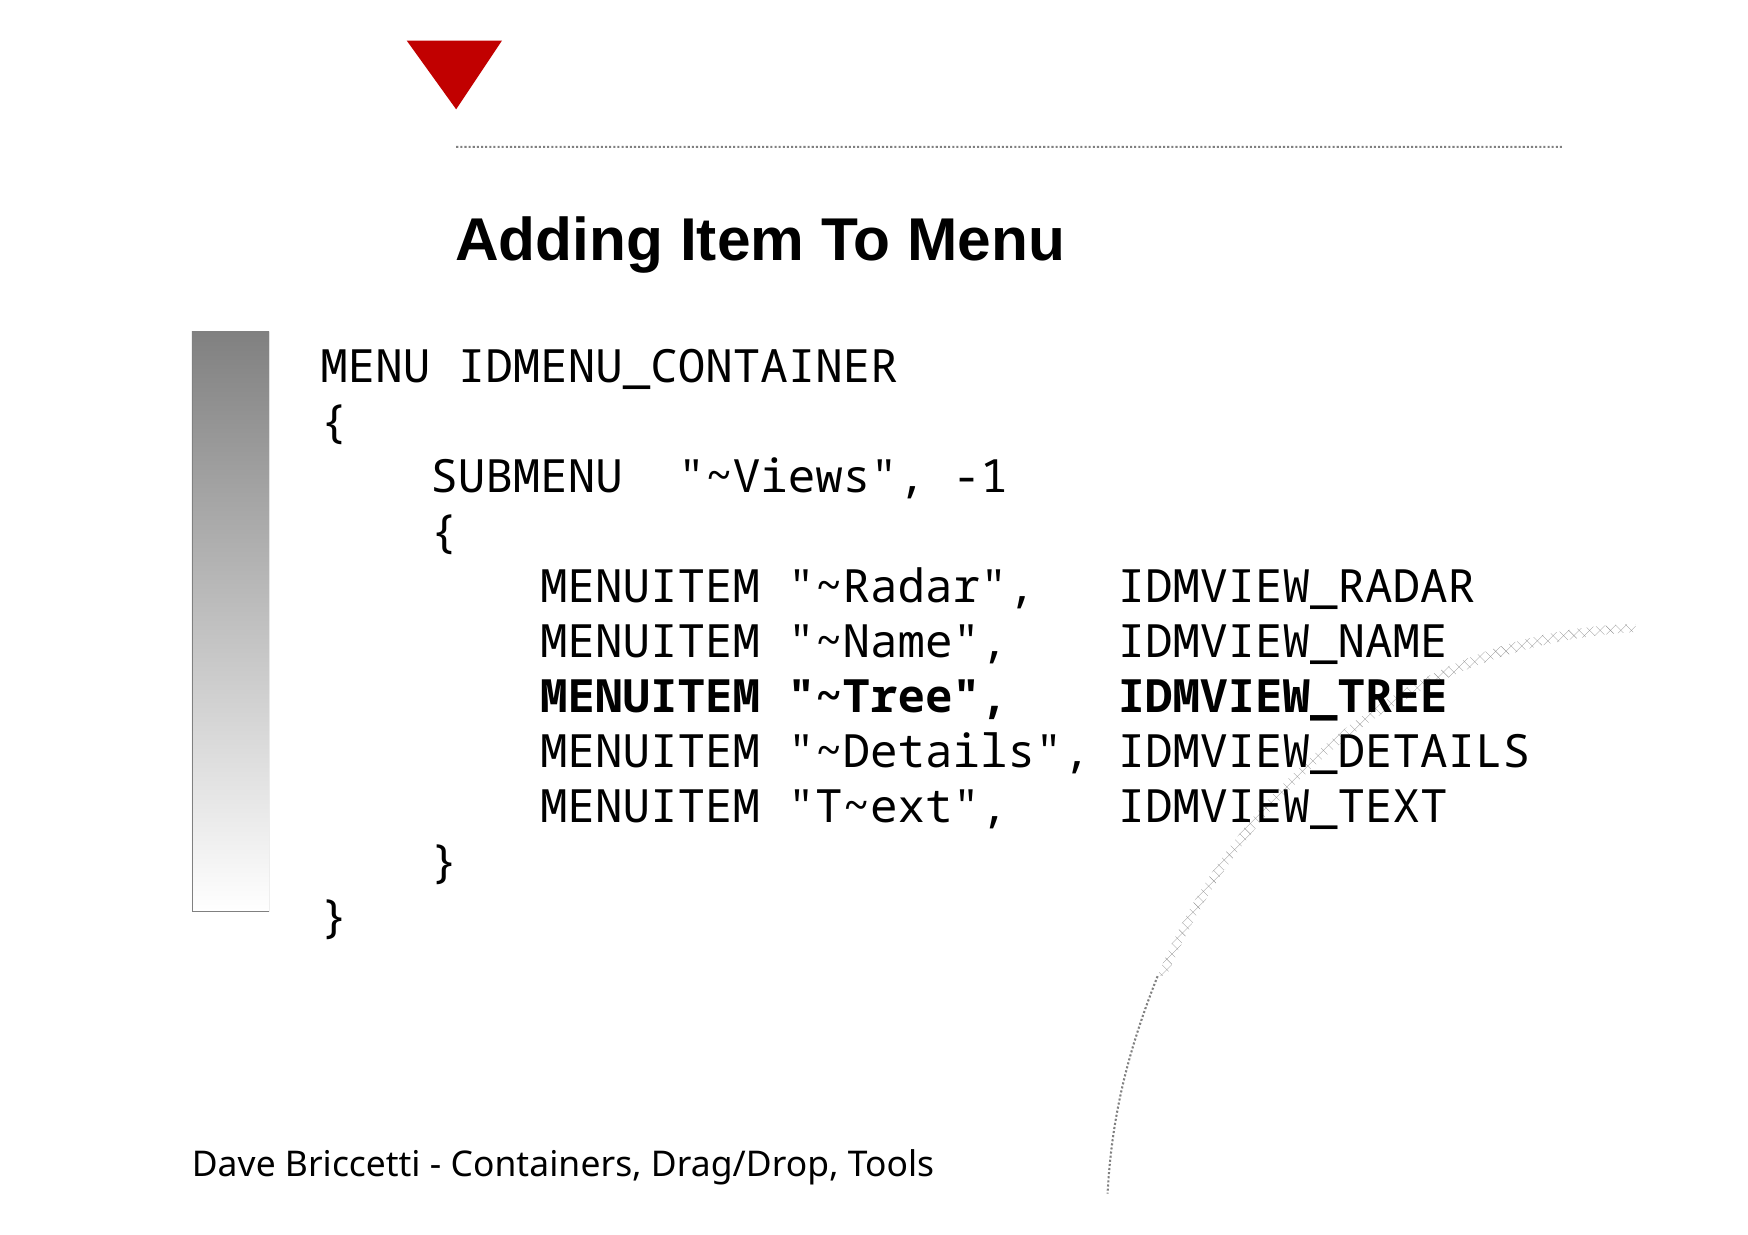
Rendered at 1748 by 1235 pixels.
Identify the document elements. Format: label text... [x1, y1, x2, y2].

text_box Adding Item To Menu [455, 200, 1568, 273]
text_box [406, 40, 503, 110]
text_box MENU IDMENU_CONTAINER { SUBMENU "~Views", -1 { MENUITEM "~Radar", IDMVIEW_RADAR MENUITEM "~Name", IDMVIEW_NAME MENUITEM "~Tree", IDMVIEW_TREE MENUITEM "~Details", IDMVIEW_DETAILS MENUITEM "T~ext", IDMVIEW_TEXT } } [320, 336, 1632, 942]
text_box [1157, 942, 1183, 977]
text_box [191, 331, 270, 912]
text_box Dave Briccetti - Containers, Drag/Drop, Tools [191, 1141, 1505, 1184]
text_box [1112, 976, 1158, 1141]
